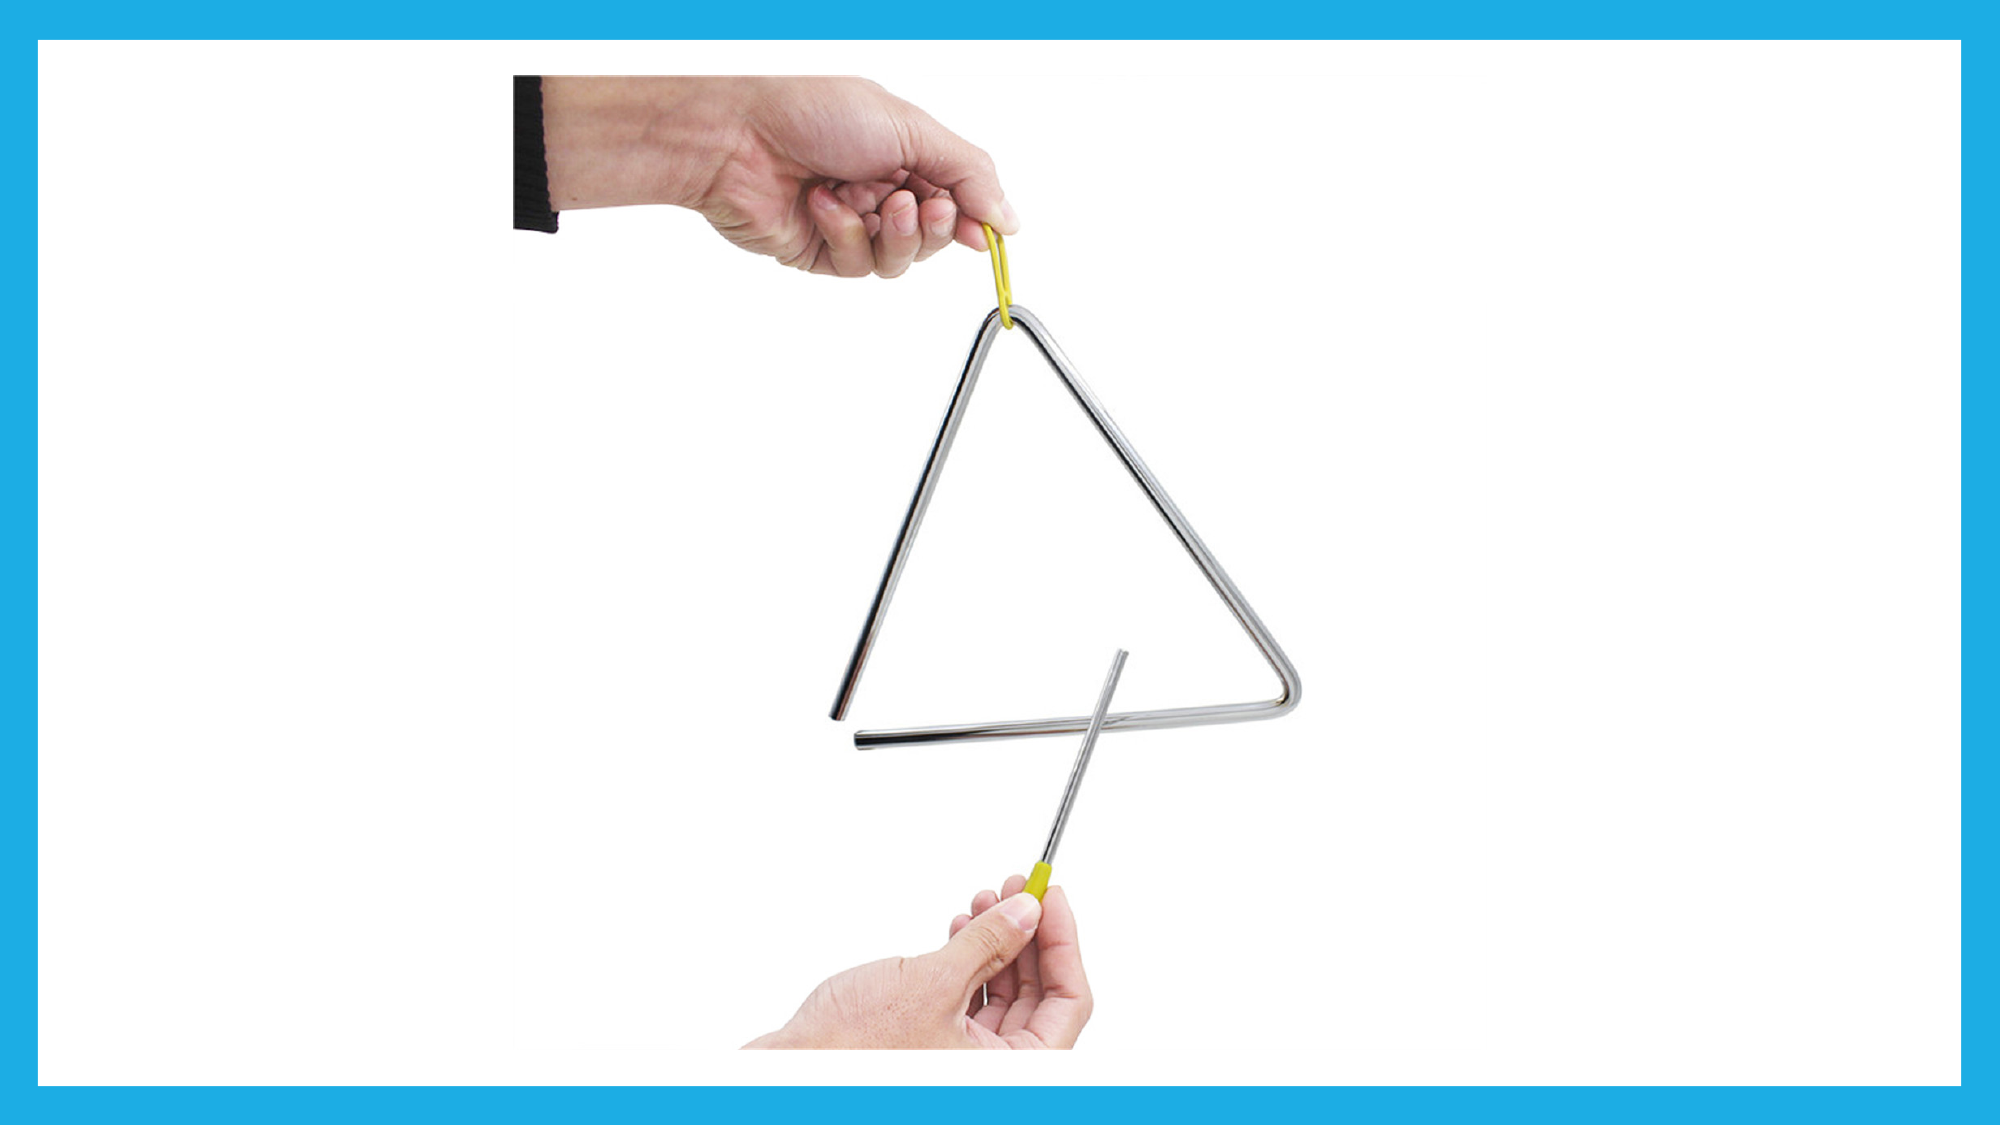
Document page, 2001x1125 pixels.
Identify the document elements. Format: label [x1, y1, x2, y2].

picture [512, 75, 1488, 1050]
